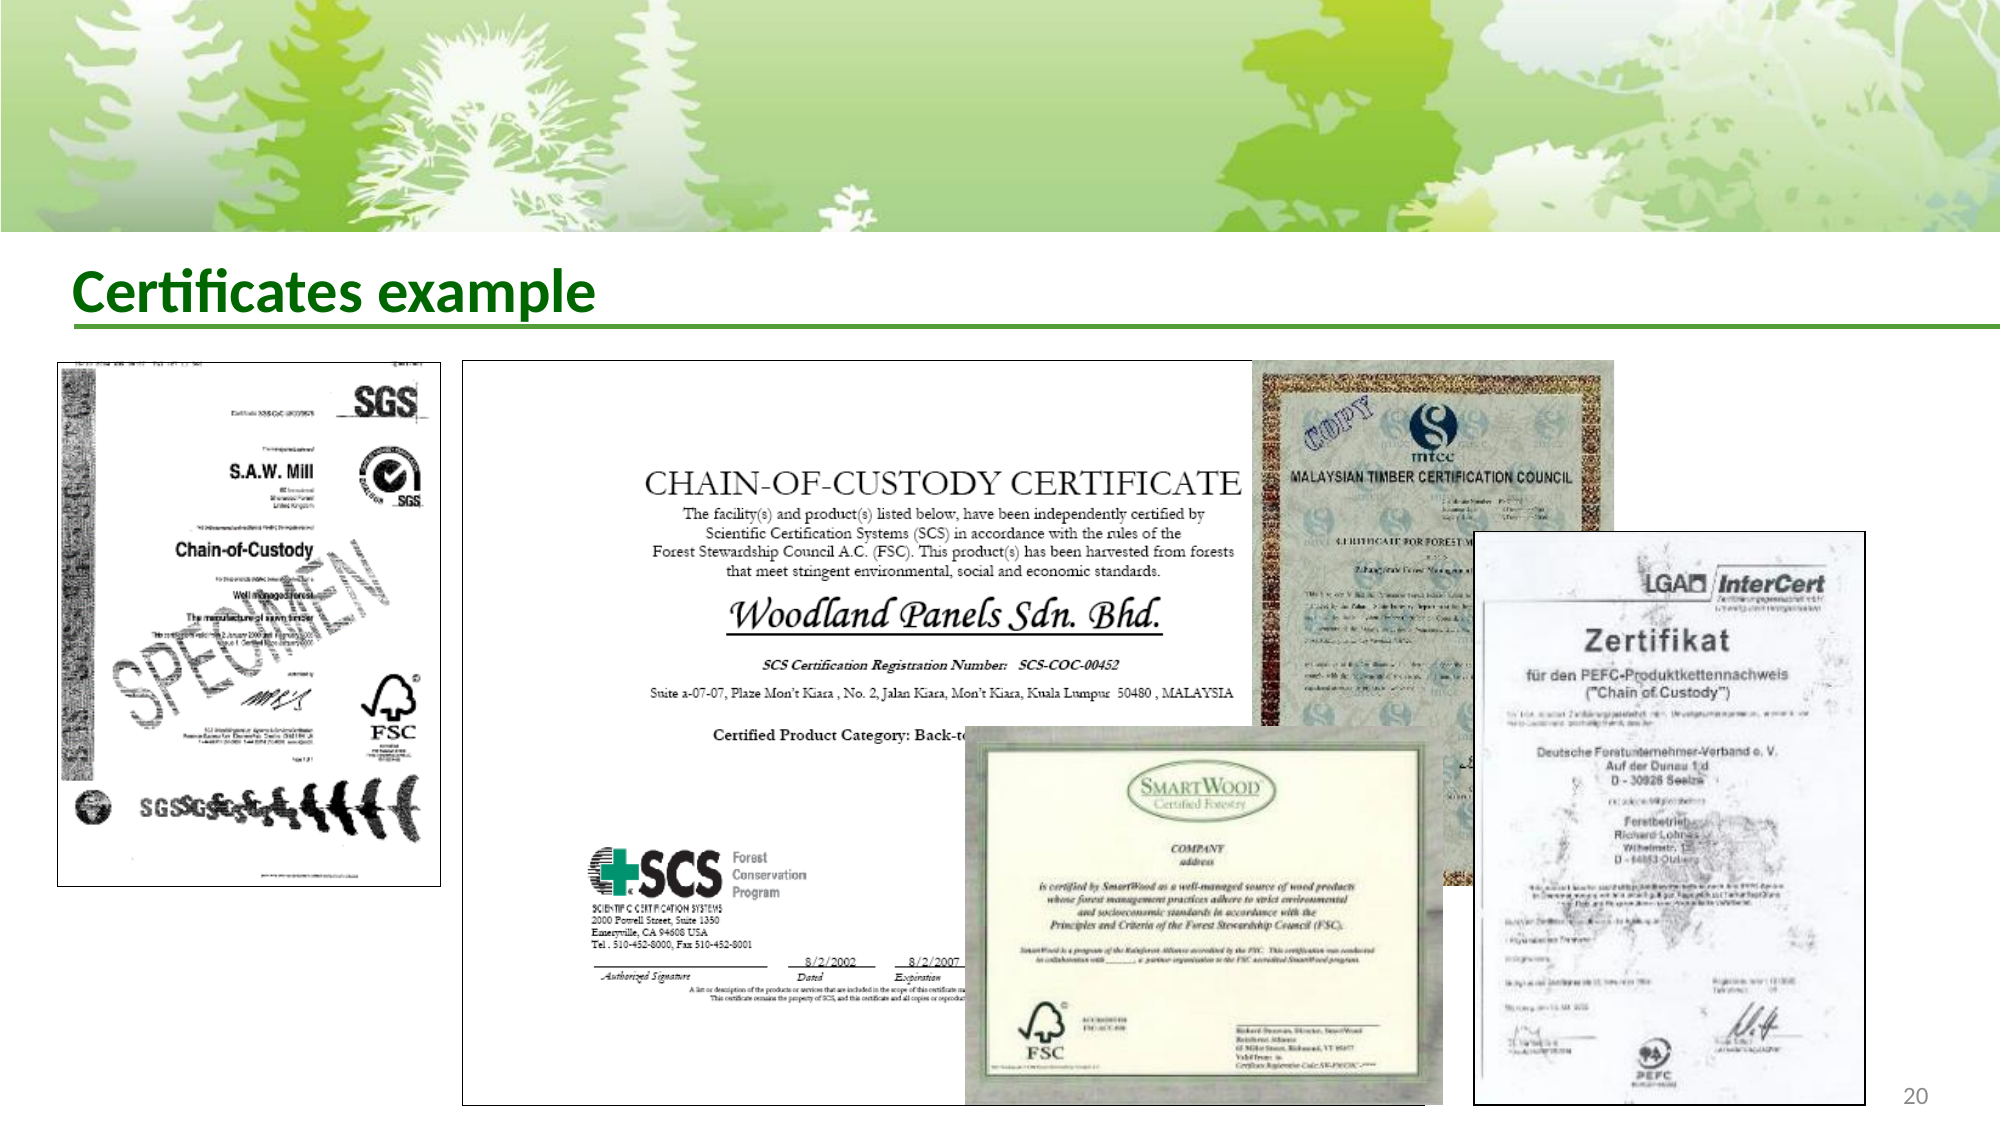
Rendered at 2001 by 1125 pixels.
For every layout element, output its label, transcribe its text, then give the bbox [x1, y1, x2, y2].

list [57, 361, 441, 886]
picture [965, 360, 1865, 1105]
picture [0, 0, 2000, 232]
title Certificates example [57, 198, 1407, 386]
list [463, 361, 1252, 1105]
slide_number 20 [1493, 1065, 1944, 1125]
